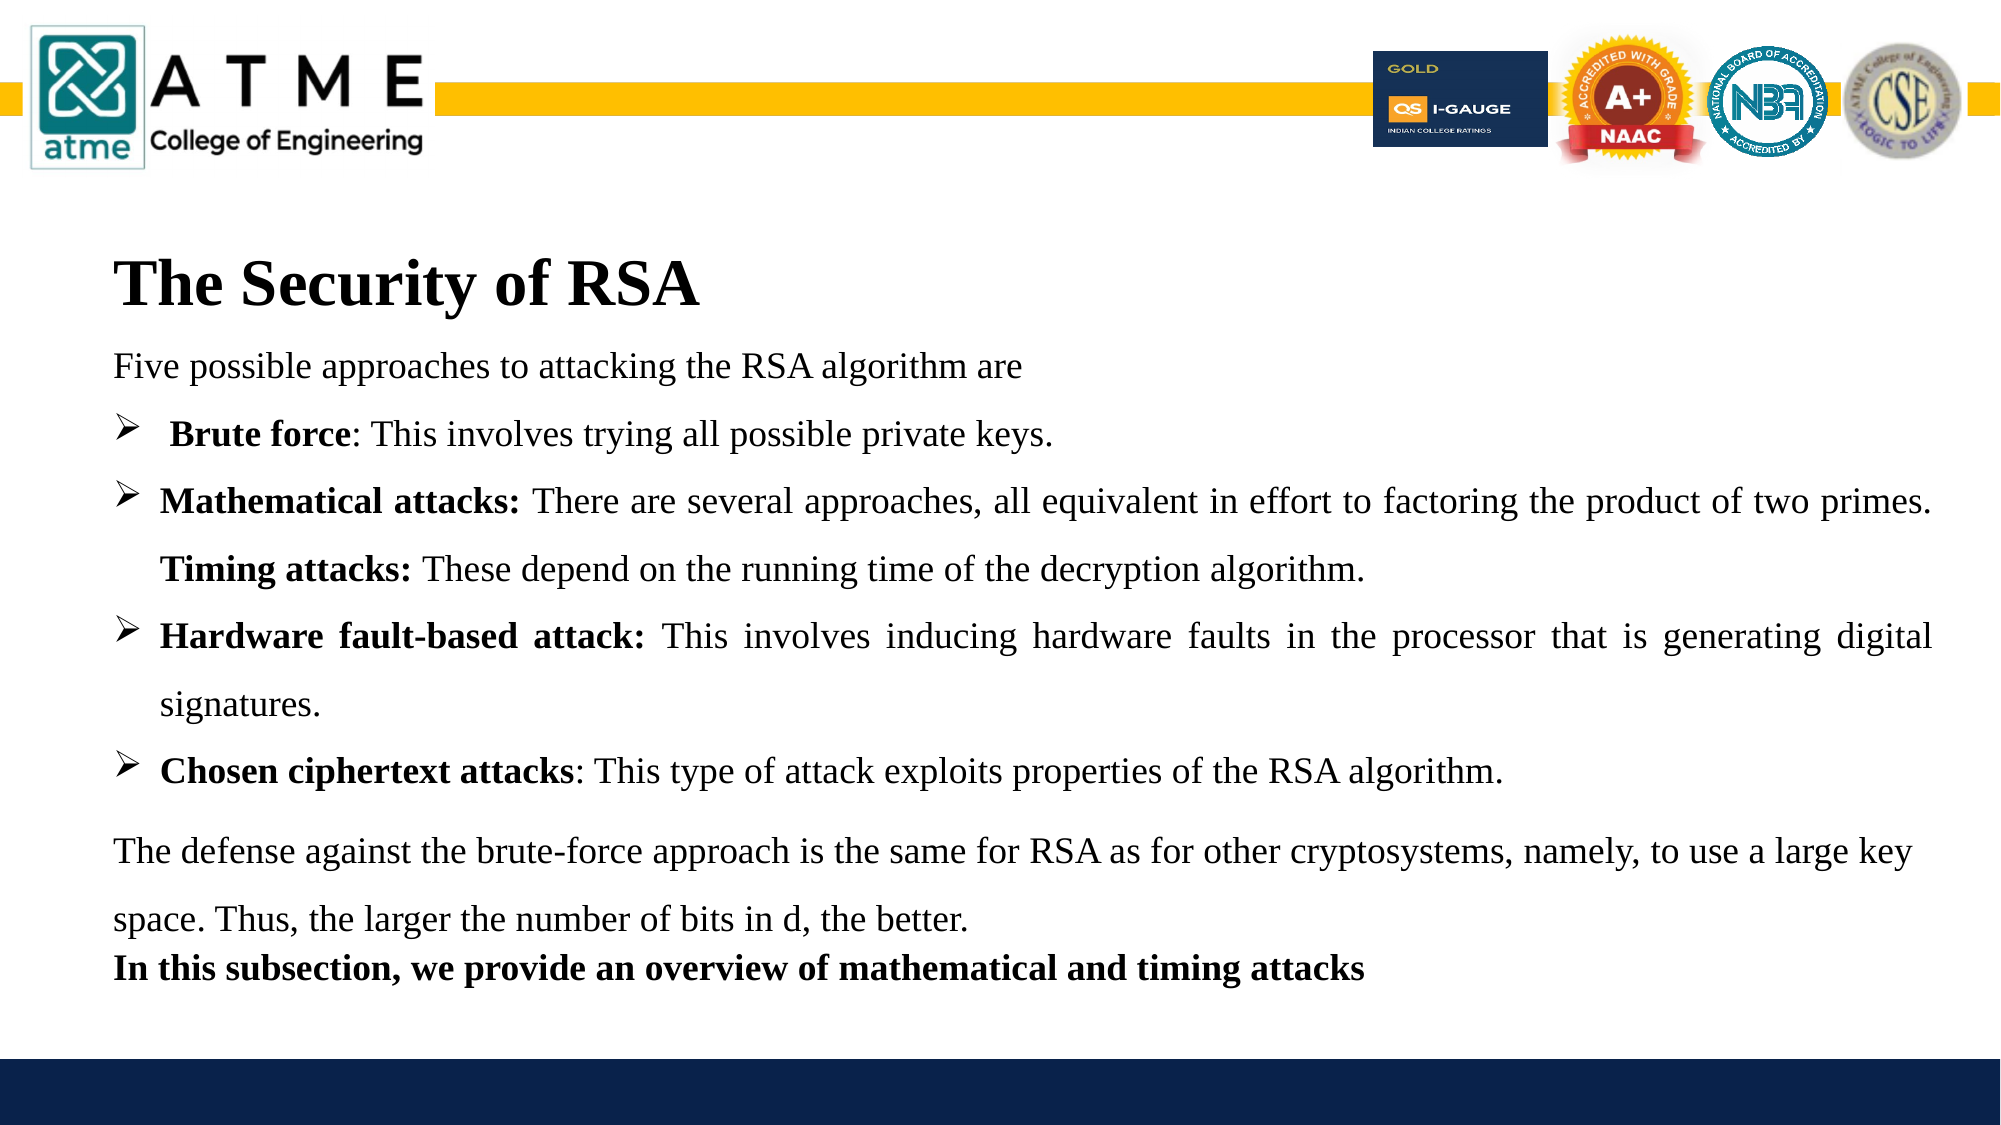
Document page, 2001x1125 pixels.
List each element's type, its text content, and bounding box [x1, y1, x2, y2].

picture [1373, 20, 1828, 180]
text_box In this subsection, we provide an overview of mathematical and timing attacks [98, 935, 1782, 996]
picture [22, 15, 435, 178]
picture [1840, 26, 1968, 176]
text_box The Security of RSA Five possible approaches to attacking the RSA algorithm are Brute force: This involves trying all possible private keys. Mathematical attacks: There are several approaches, all equivalent in effort to factoring the product of two primes. Timing attacks: These depend on the running time of the decryption algorithm. Hardware fault-based attack: This involves inducing hardware faults in the processor that is generating digital signatures. Chosen ciphertext attacks: This type of attack exploits properties of the RSA algorithm. [98, 191, 1950, 796]
text_box The defense against the brute-force approach is the same for RSA as for other cryptosystems, namely, to use a large key space. Thus, the larger the number of bits in d, the better. [98, 796, 1950, 947]
picture [0, 1059, 2001, 1125]
